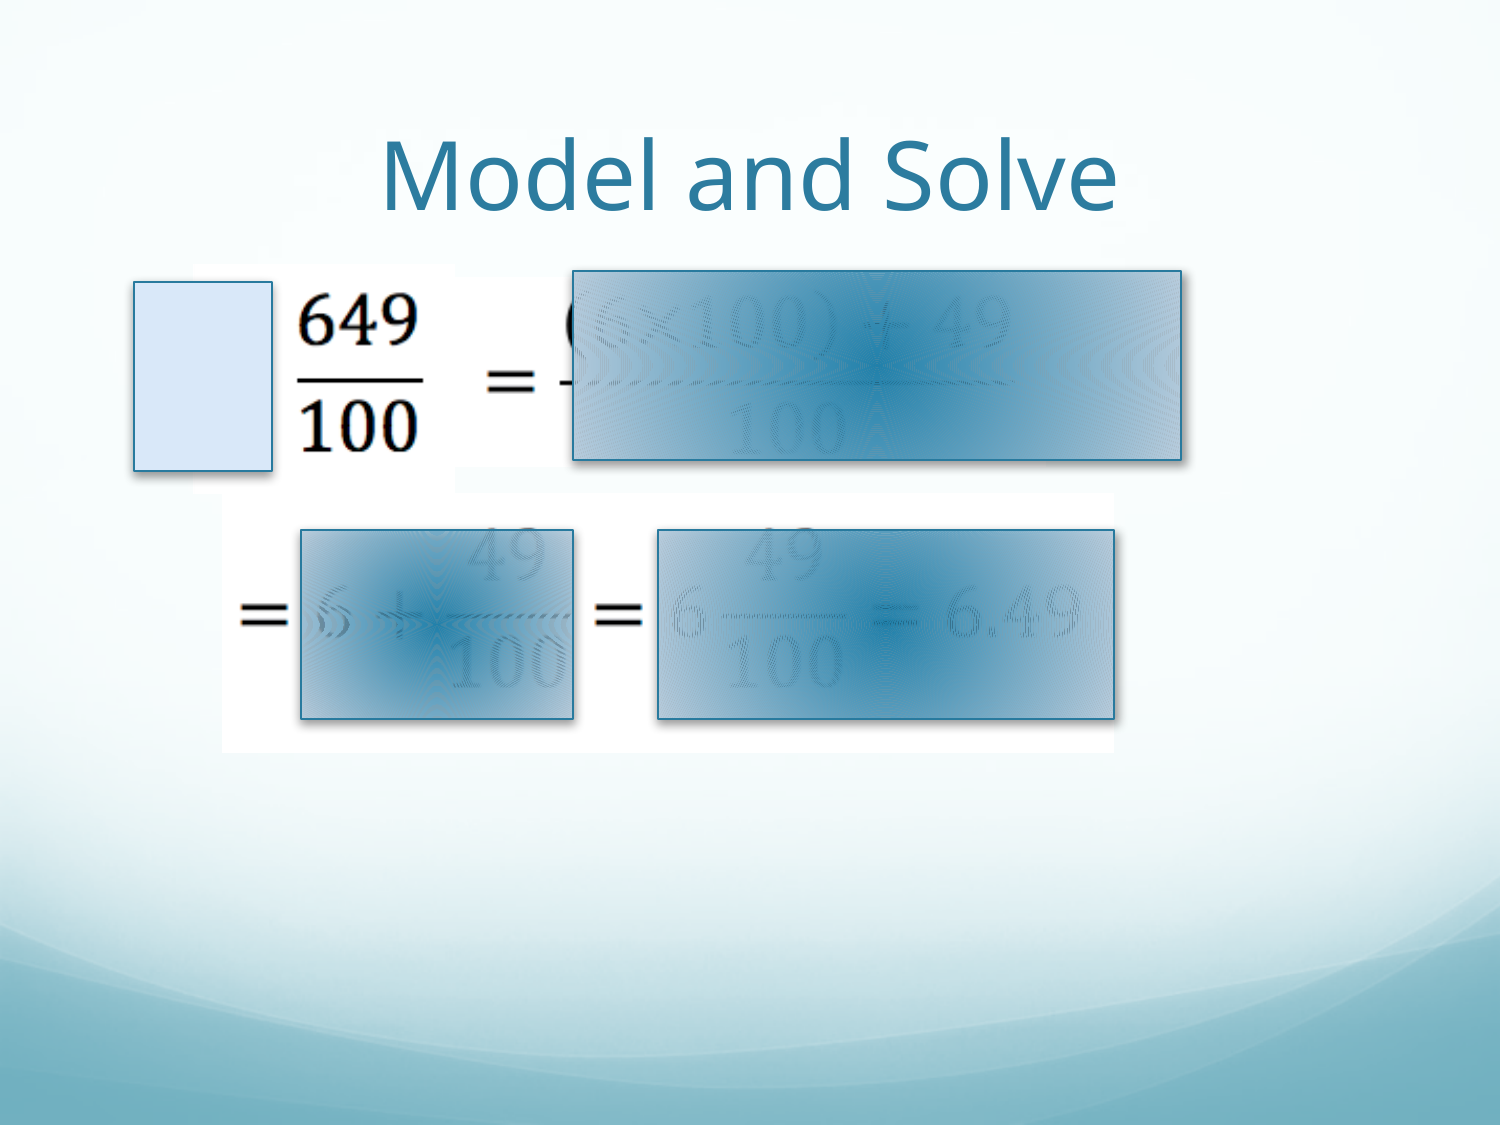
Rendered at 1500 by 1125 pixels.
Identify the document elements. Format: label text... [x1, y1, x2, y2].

picture [193, 264, 1115, 753]
text_box [572, 270, 1182, 461]
title Model and Solve [90, 17, 1410, 237]
text_box [133, 281, 186, 472]
